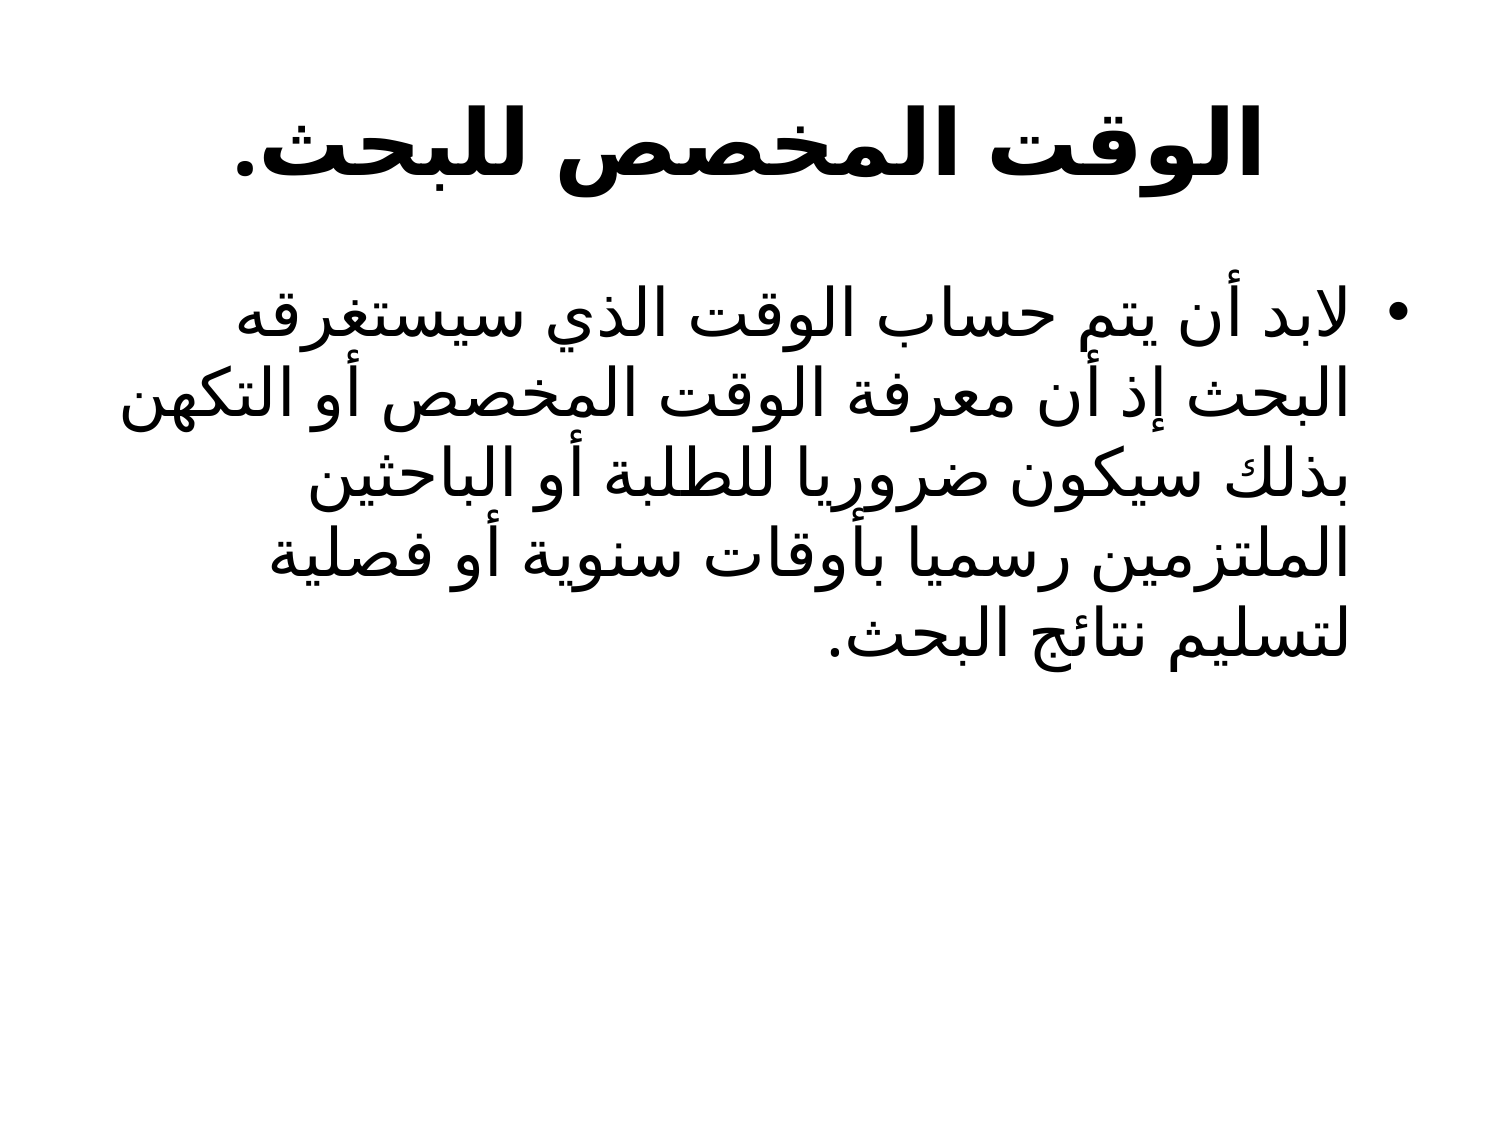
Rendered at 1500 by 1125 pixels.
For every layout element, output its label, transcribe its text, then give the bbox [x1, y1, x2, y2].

title الوقت المخصص للبحث. [75, 45, 1425, 233]
list لابد أن يتم حساب الوقت الذي سيستغرقه البحث إذ أن معرفة الوقت المخصص أو التكهن بذلك سيكون ضروريا للطلبة أو الباحثين الملتزمين رسميا بأوقات سنوية أو فصلية لتسليم نتائج البحث. [75, 262, 1425, 1005]
